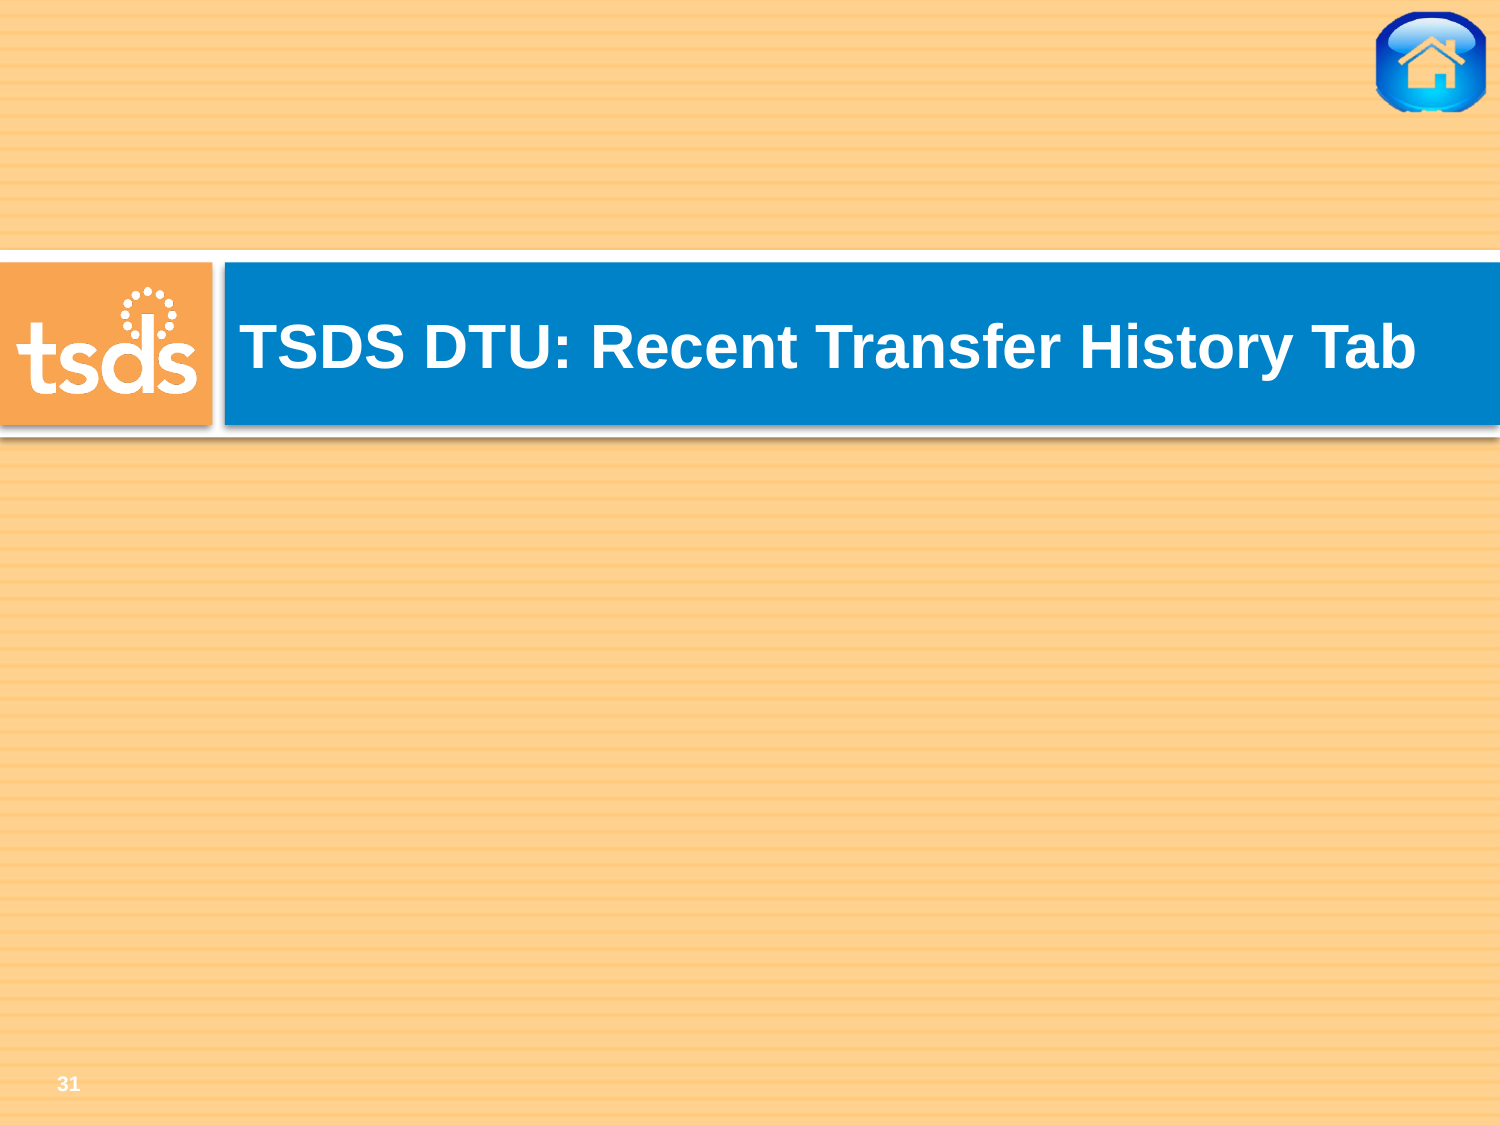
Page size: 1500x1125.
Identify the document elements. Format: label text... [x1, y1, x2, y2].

picture [16, 287, 197, 400]
title TSDS DTU: Recent Transfer History Tab [225, 262, 1475, 425]
picture [1362, 0, 1500, 126]
slide_number 31 [24, 1062, 113, 1103]
